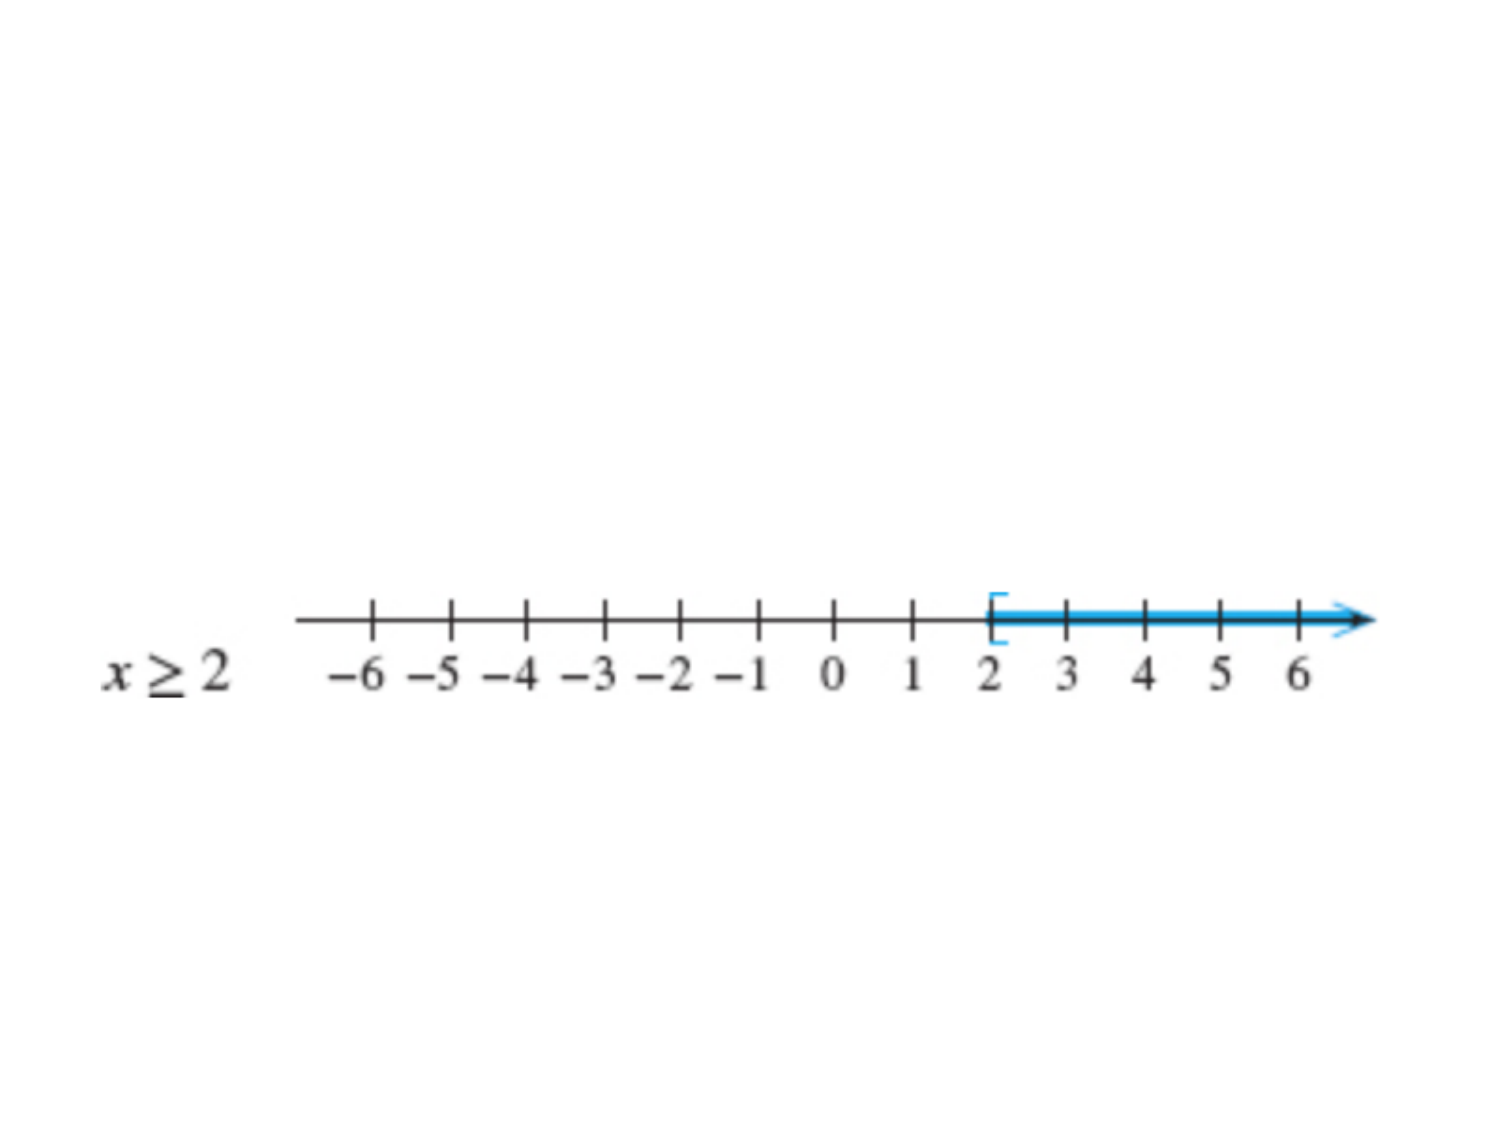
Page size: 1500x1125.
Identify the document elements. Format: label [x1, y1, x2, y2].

list [74, 262, 1426, 1006]
